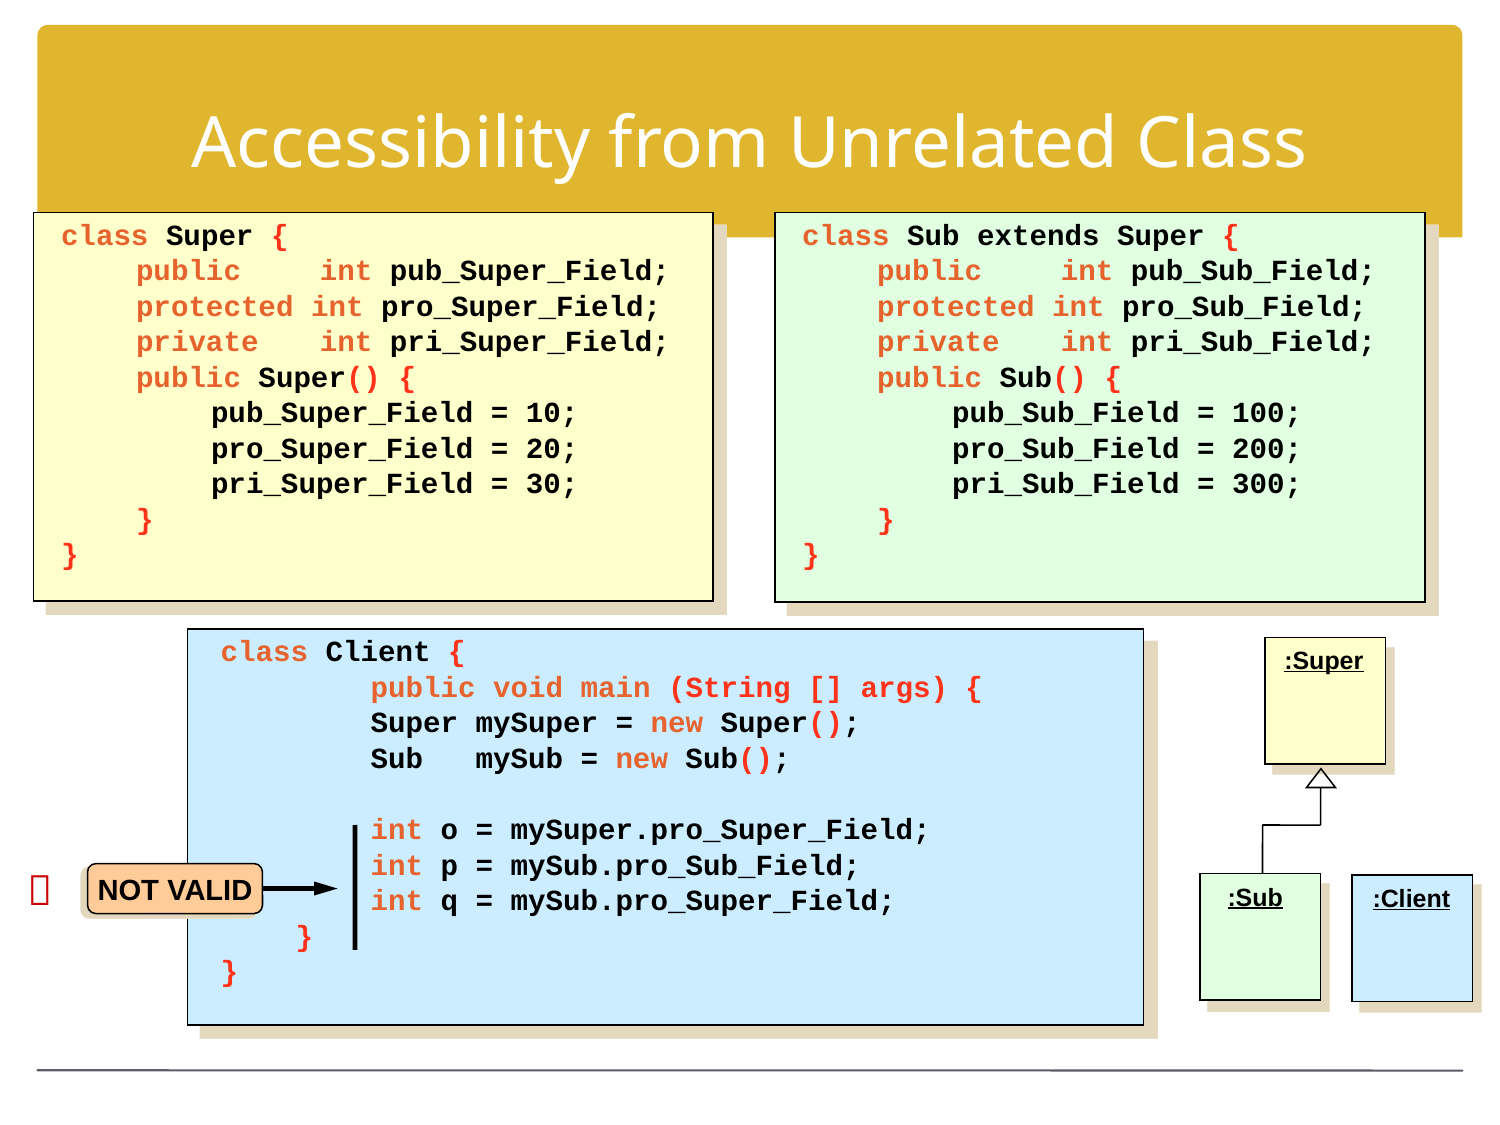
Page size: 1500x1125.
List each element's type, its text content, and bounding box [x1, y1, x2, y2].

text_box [87, 863, 338, 914]
title Accessibility from Unrelated Class [49, 44, 1451, 233]
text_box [774, 212, 1426, 603]
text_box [187, 628, 1144, 1026]
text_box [1199, 637, 1473, 1002]
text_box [33, 212, 714, 602]
text_box  [12, 856, 79, 914]
